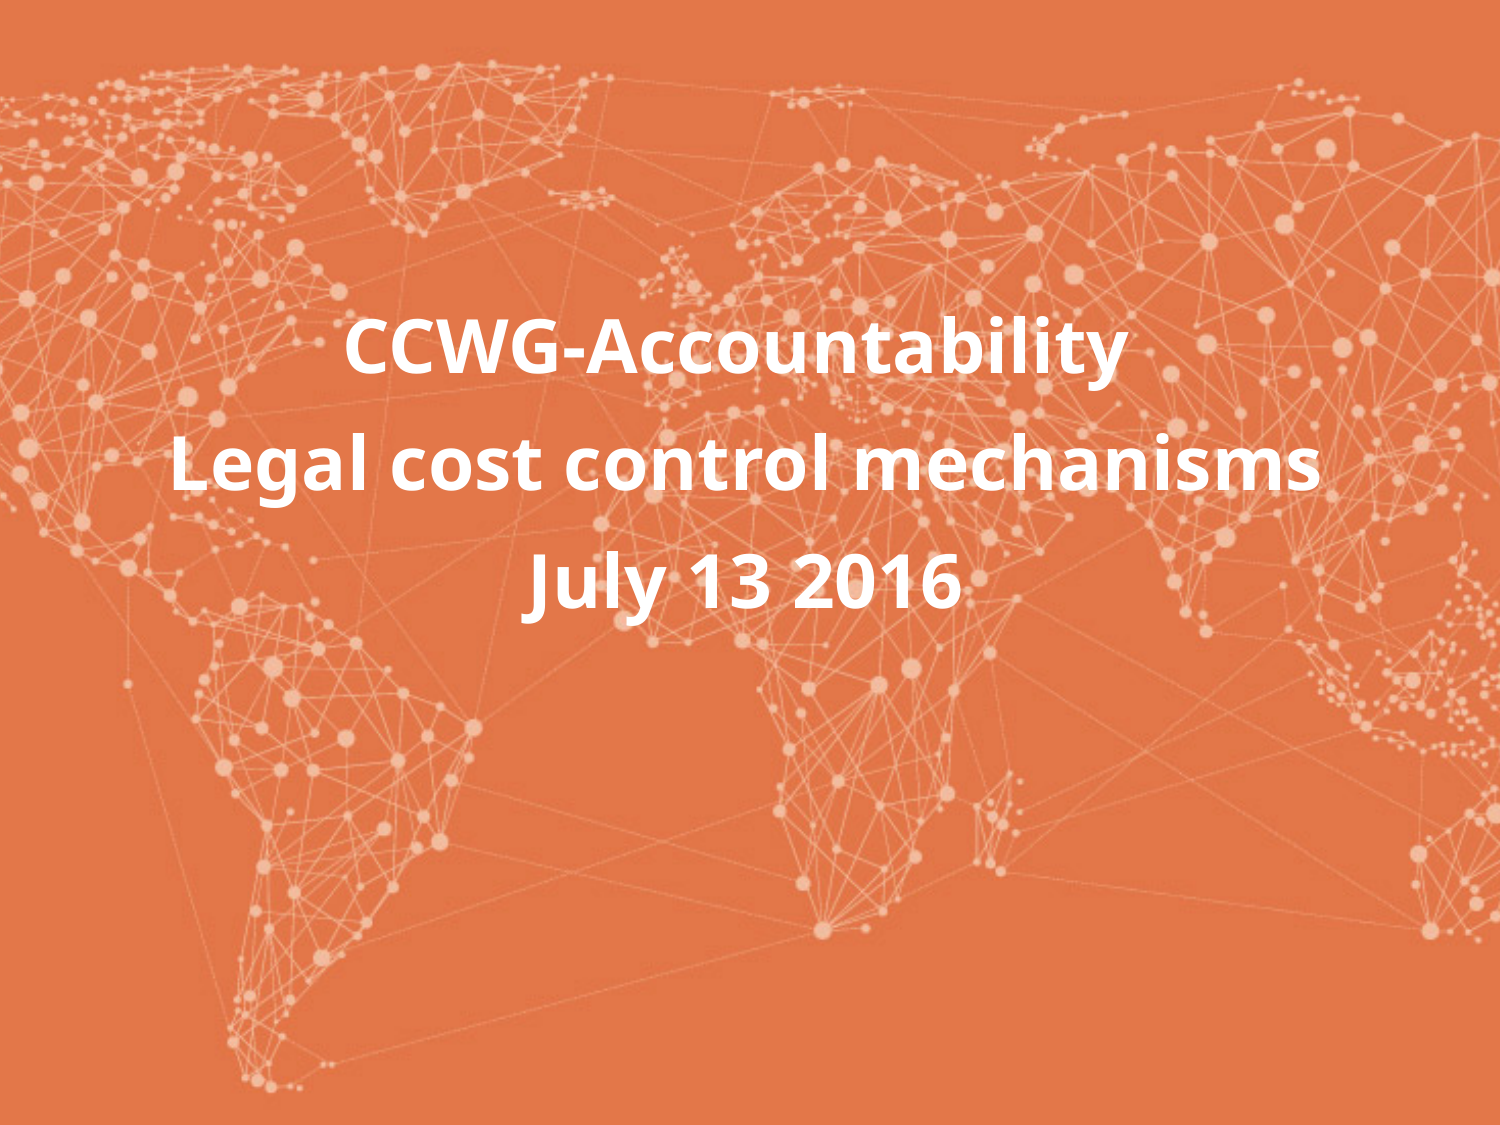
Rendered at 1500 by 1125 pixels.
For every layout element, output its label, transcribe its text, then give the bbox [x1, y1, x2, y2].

list CCWG-Accountability Legal cost control mechanisms July 13 2016 [115, 285, 1377, 754]
picture [0, 0, 1500, 1125]
